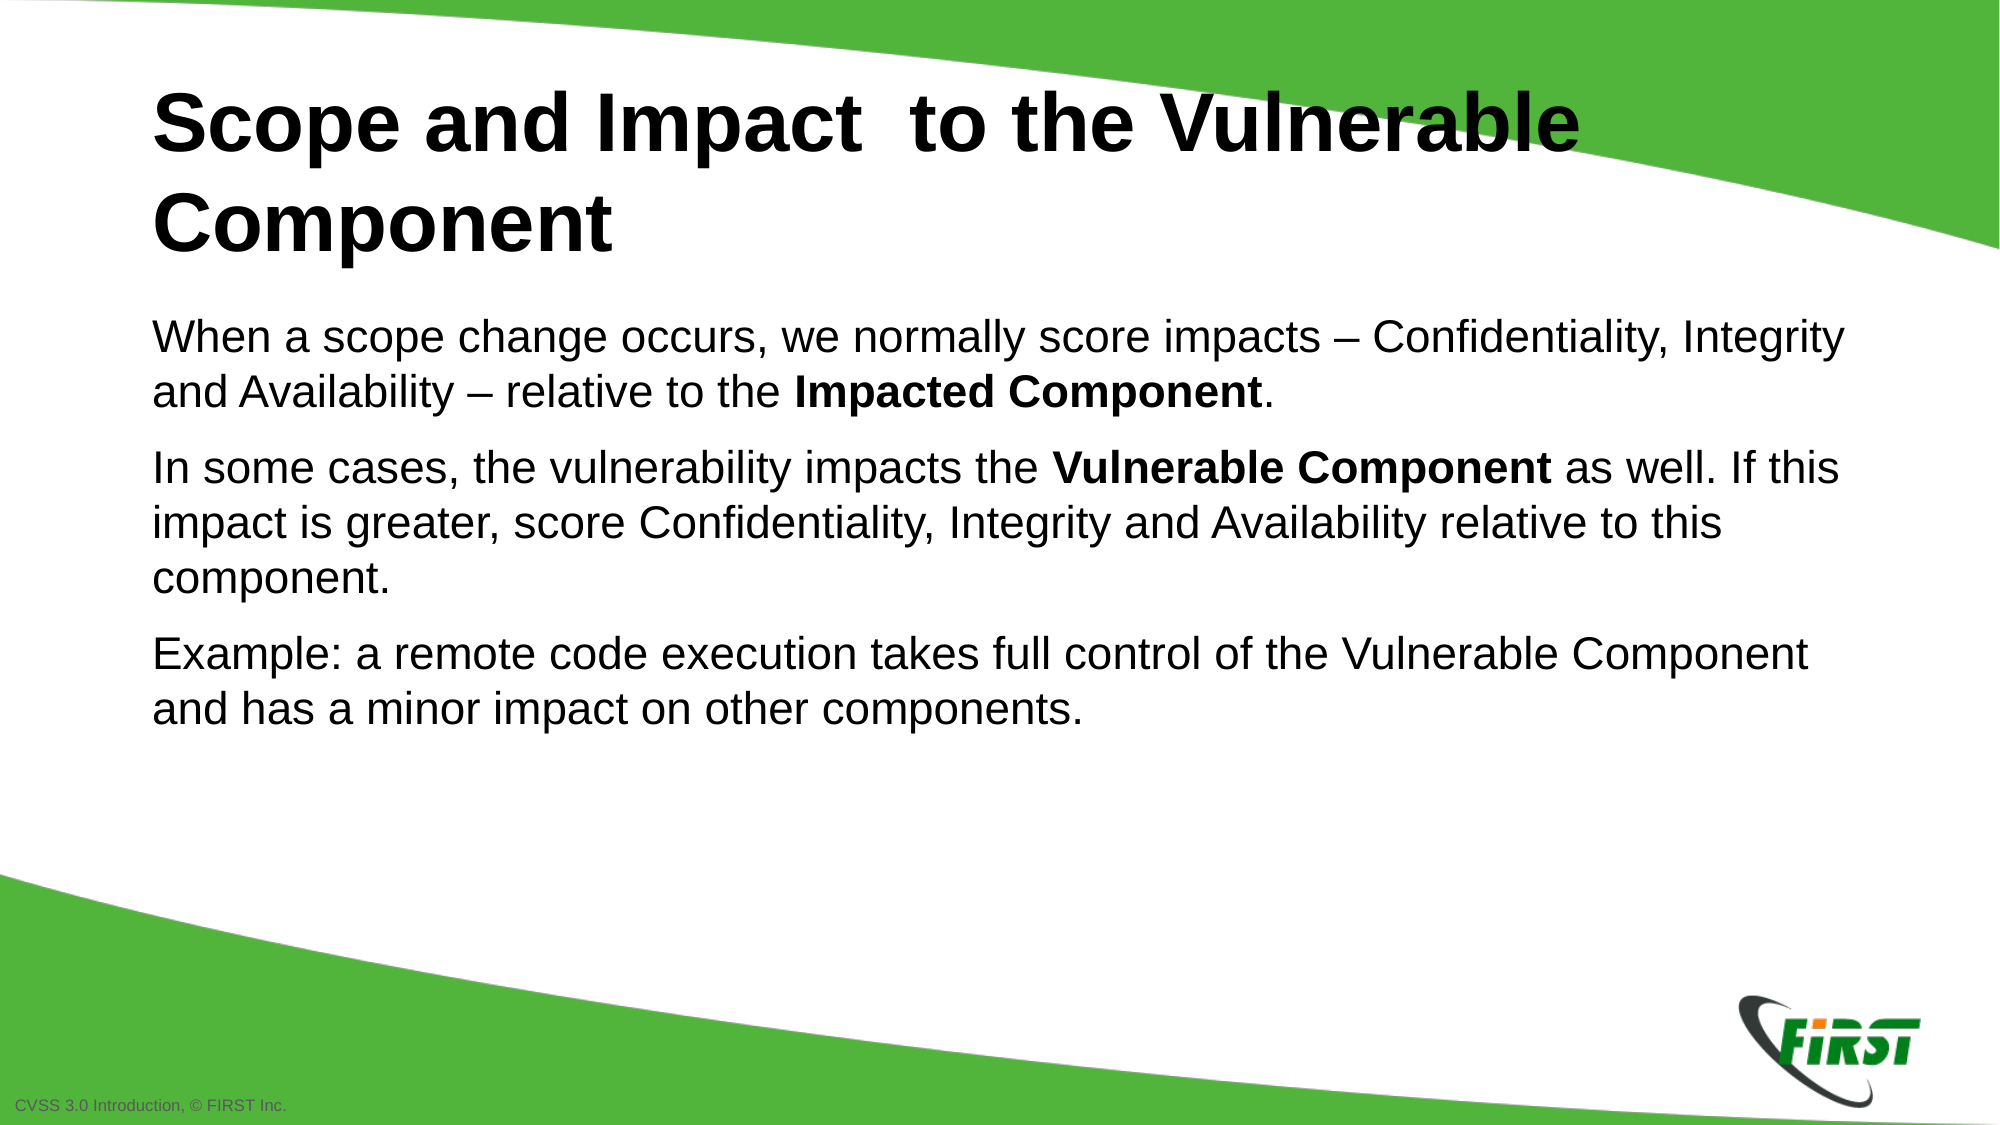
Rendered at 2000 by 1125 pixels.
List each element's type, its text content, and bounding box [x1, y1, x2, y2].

text_box Scope and Impact to the Vulnerable Component [137, 59, 1862, 278]
picture [0, 0, 2000, 1125]
text_box When a scope change occurs, we normally score impacts – Confidentiality, Integrity and Availability – relative to the Impacted Component. In some cases, the vulnerability impacts the Vulnerable Component as well. If this impact is greater, score Confidentiality, Integrity and Availability relative to this component. Example: a remote code execution takes full control of the Vulnerable Component and has a minor impact on other components. [137, 299, 1863, 1014]
